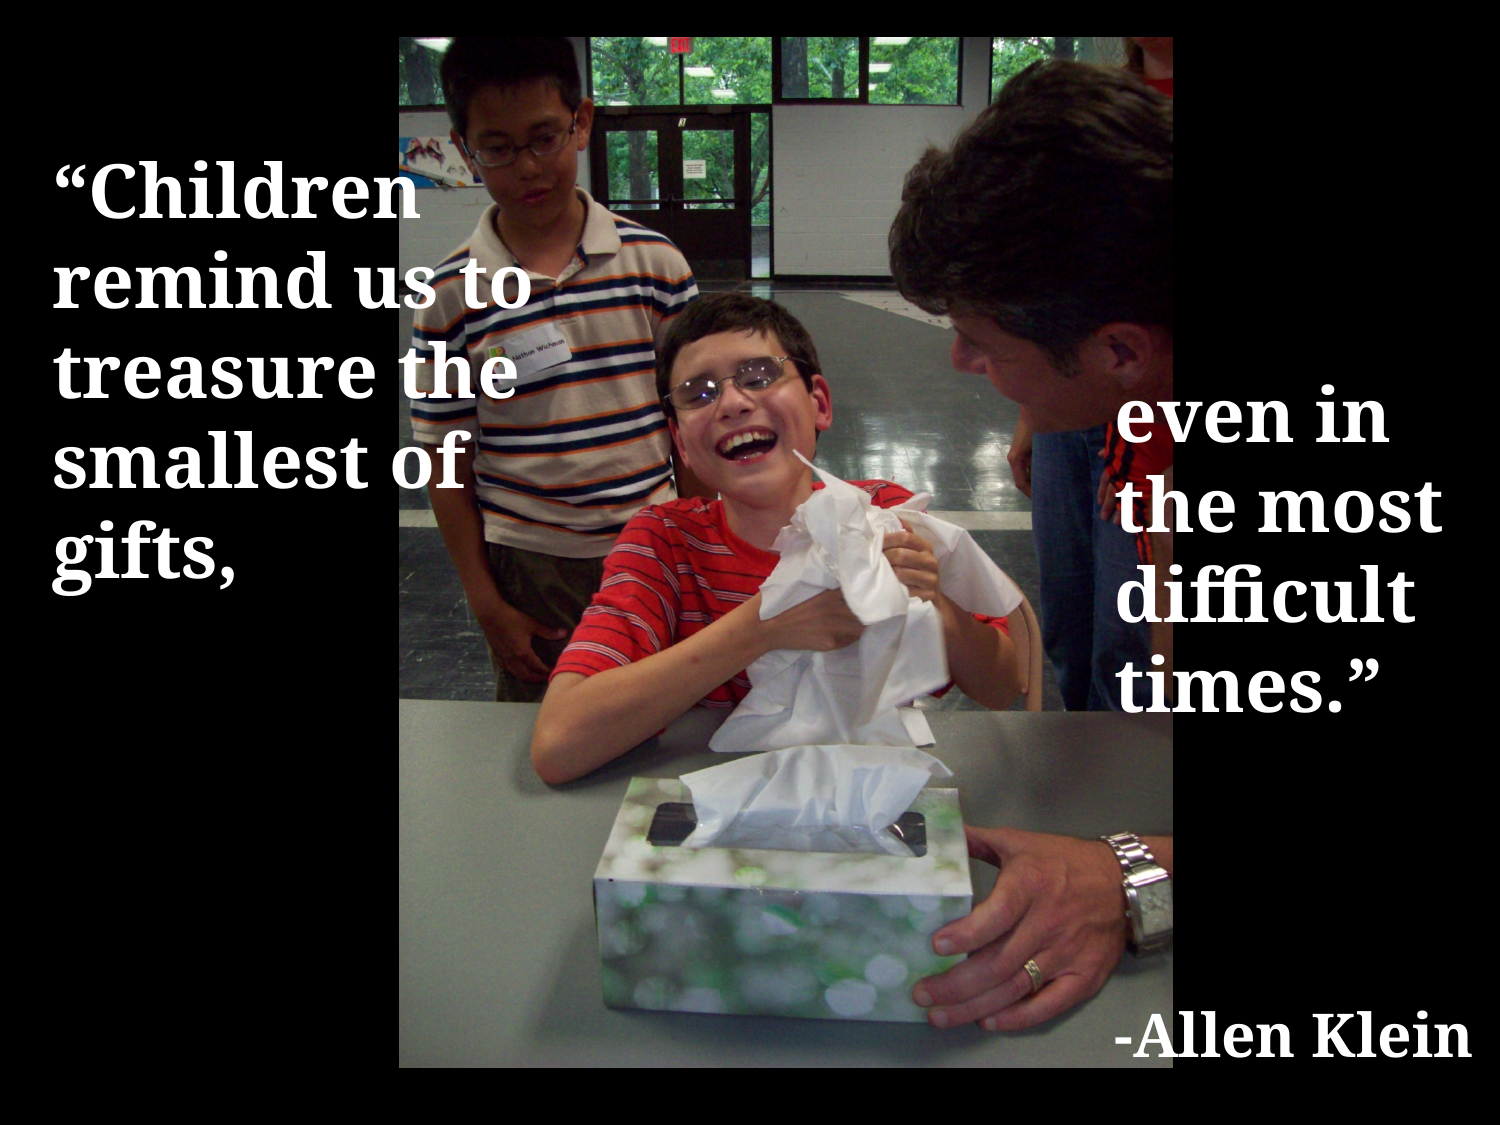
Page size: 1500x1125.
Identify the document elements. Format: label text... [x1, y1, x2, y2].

picture [399, 37, 1173, 1068]
title “Children remind us to treasure the smallest of gifts, [37, 37, 396, 700]
text_box even in the most difficult times.” -Allen Klein [1100, 337, 1500, 1100]
